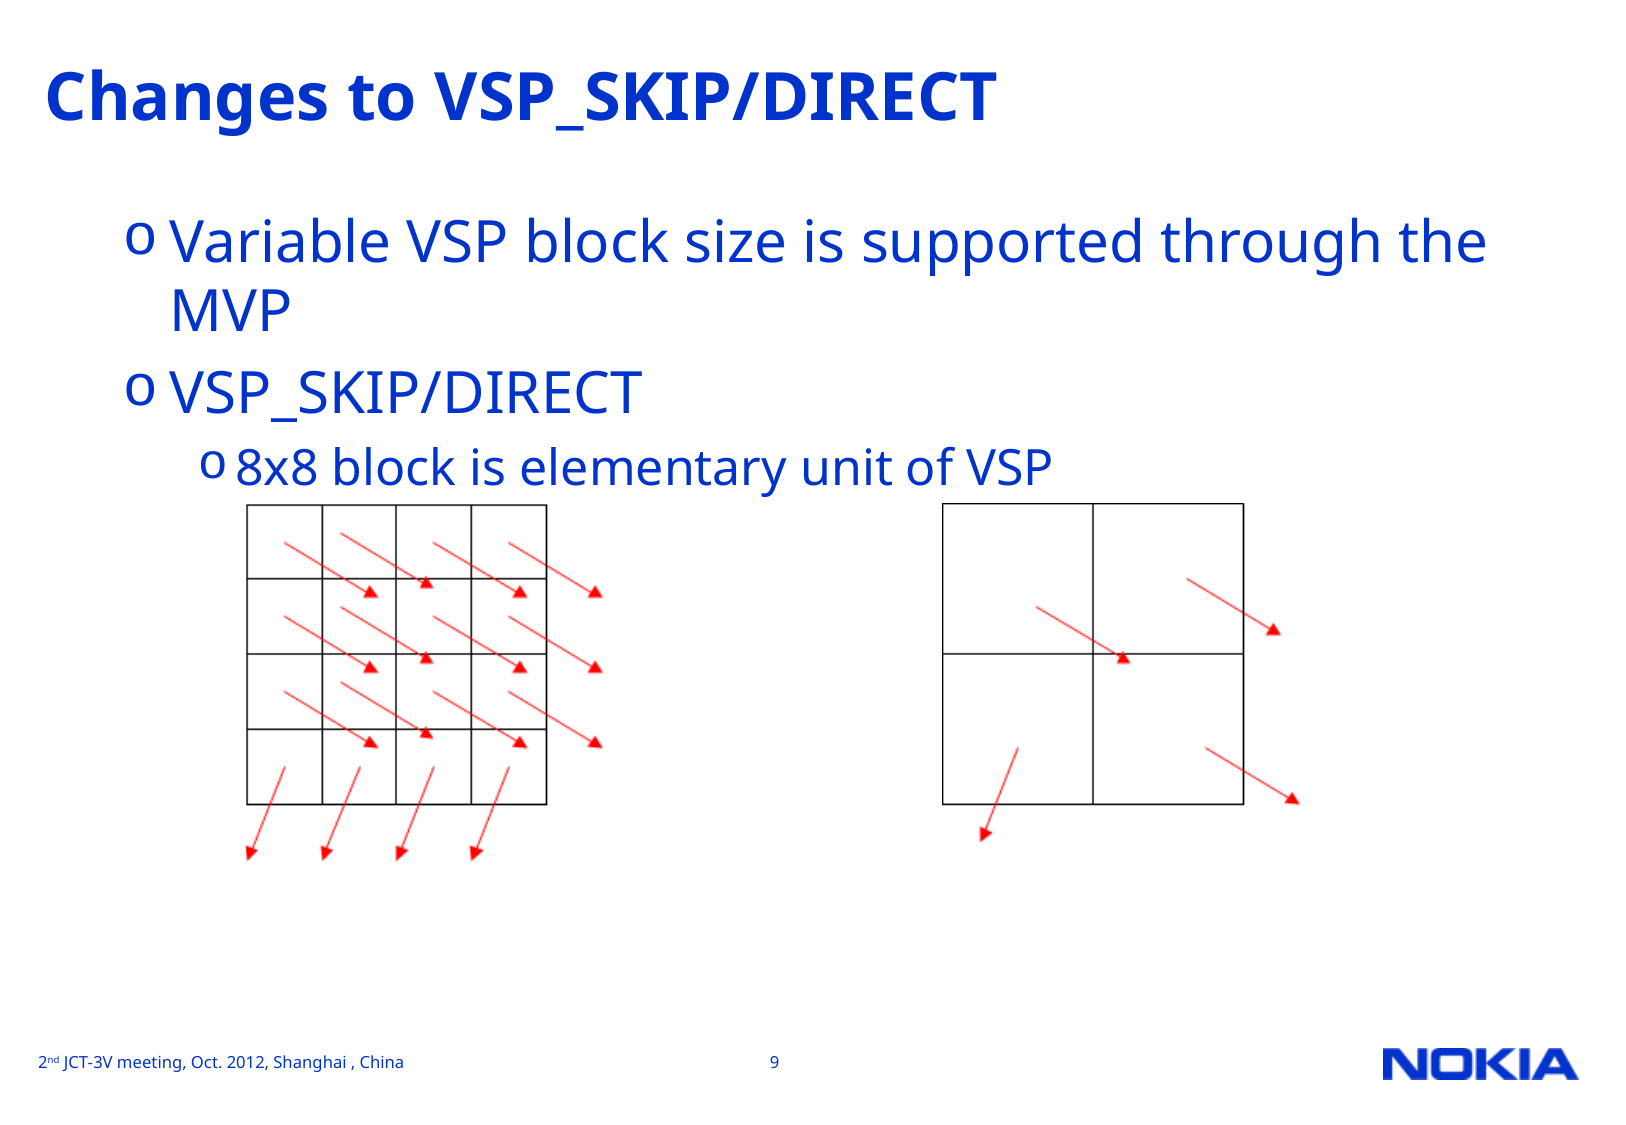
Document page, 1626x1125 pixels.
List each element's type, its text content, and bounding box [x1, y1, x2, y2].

picture [1383, 1048, 1579, 1080]
picture [942, 503, 1301, 843]
title Changes to VSP_SKIP/DIRECT [29, 1, 1493, 188]
list Variable VSP block size is supported through the MVP VSP_SKIP/DIRECT 8x8 block is elementary unit of VSP [32, 196, 1598, 1024]
picture [245, 503, 604, 862]
